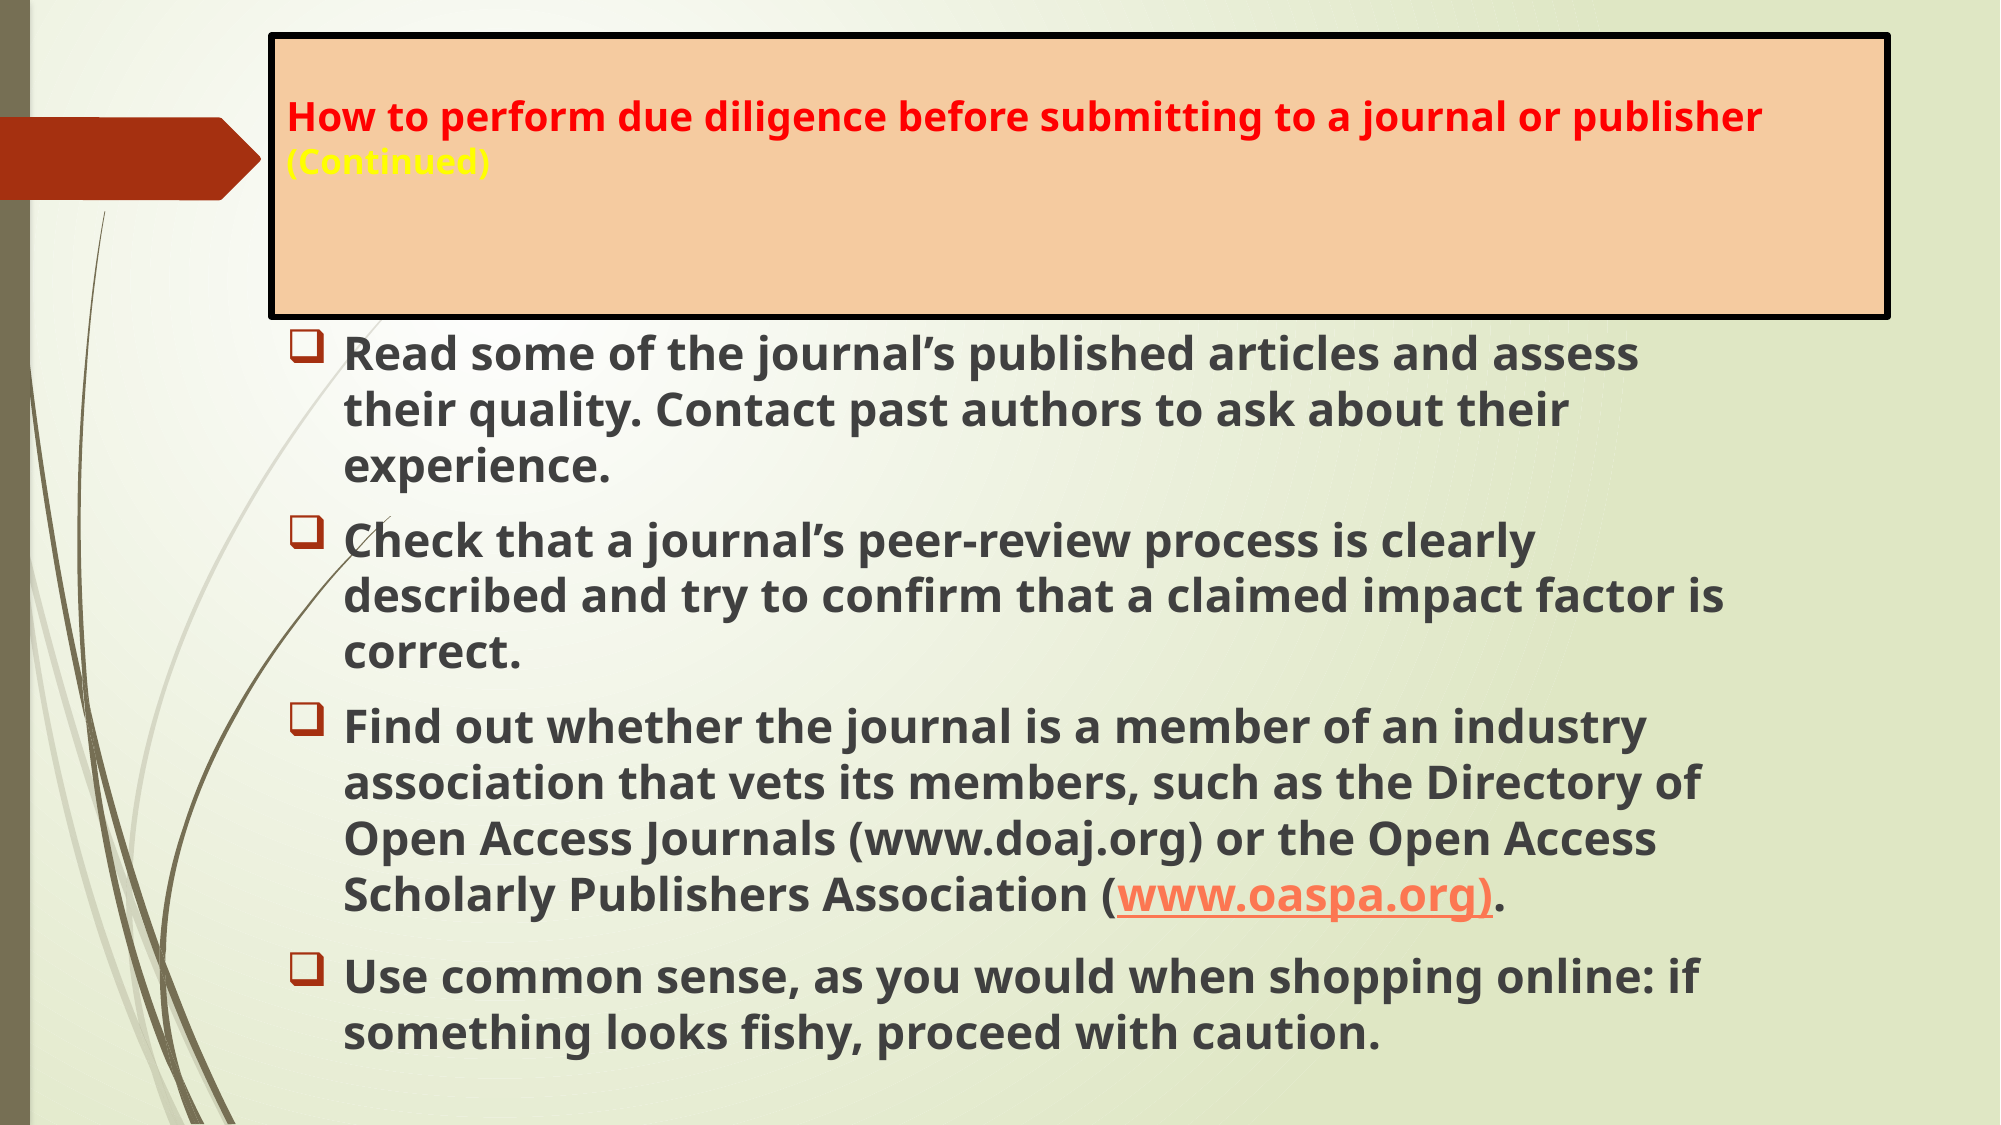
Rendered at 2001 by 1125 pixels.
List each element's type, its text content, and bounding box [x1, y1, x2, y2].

title How to perform due diligence before submitting to a journal or publisher (Continued) [271, 35, 1888, 317]
list Read some of the journal’s published articles and assess their quality. Contact past authors to ask about their experience. Check that a journal’s peer-review process is clearly described and try to confirm that a claimed impact factor is correct. Find out whether the journal is a member of an industry association that vets its members, such as the Directory of Open Access Journals (www.doaj.org) or the Open Access Scholarly Publishers Association (www.oaspa.org). Use common sense, as you would when shopping online: if something looks fishy, proceed with caution. [271, 316, 1758, 1078]
